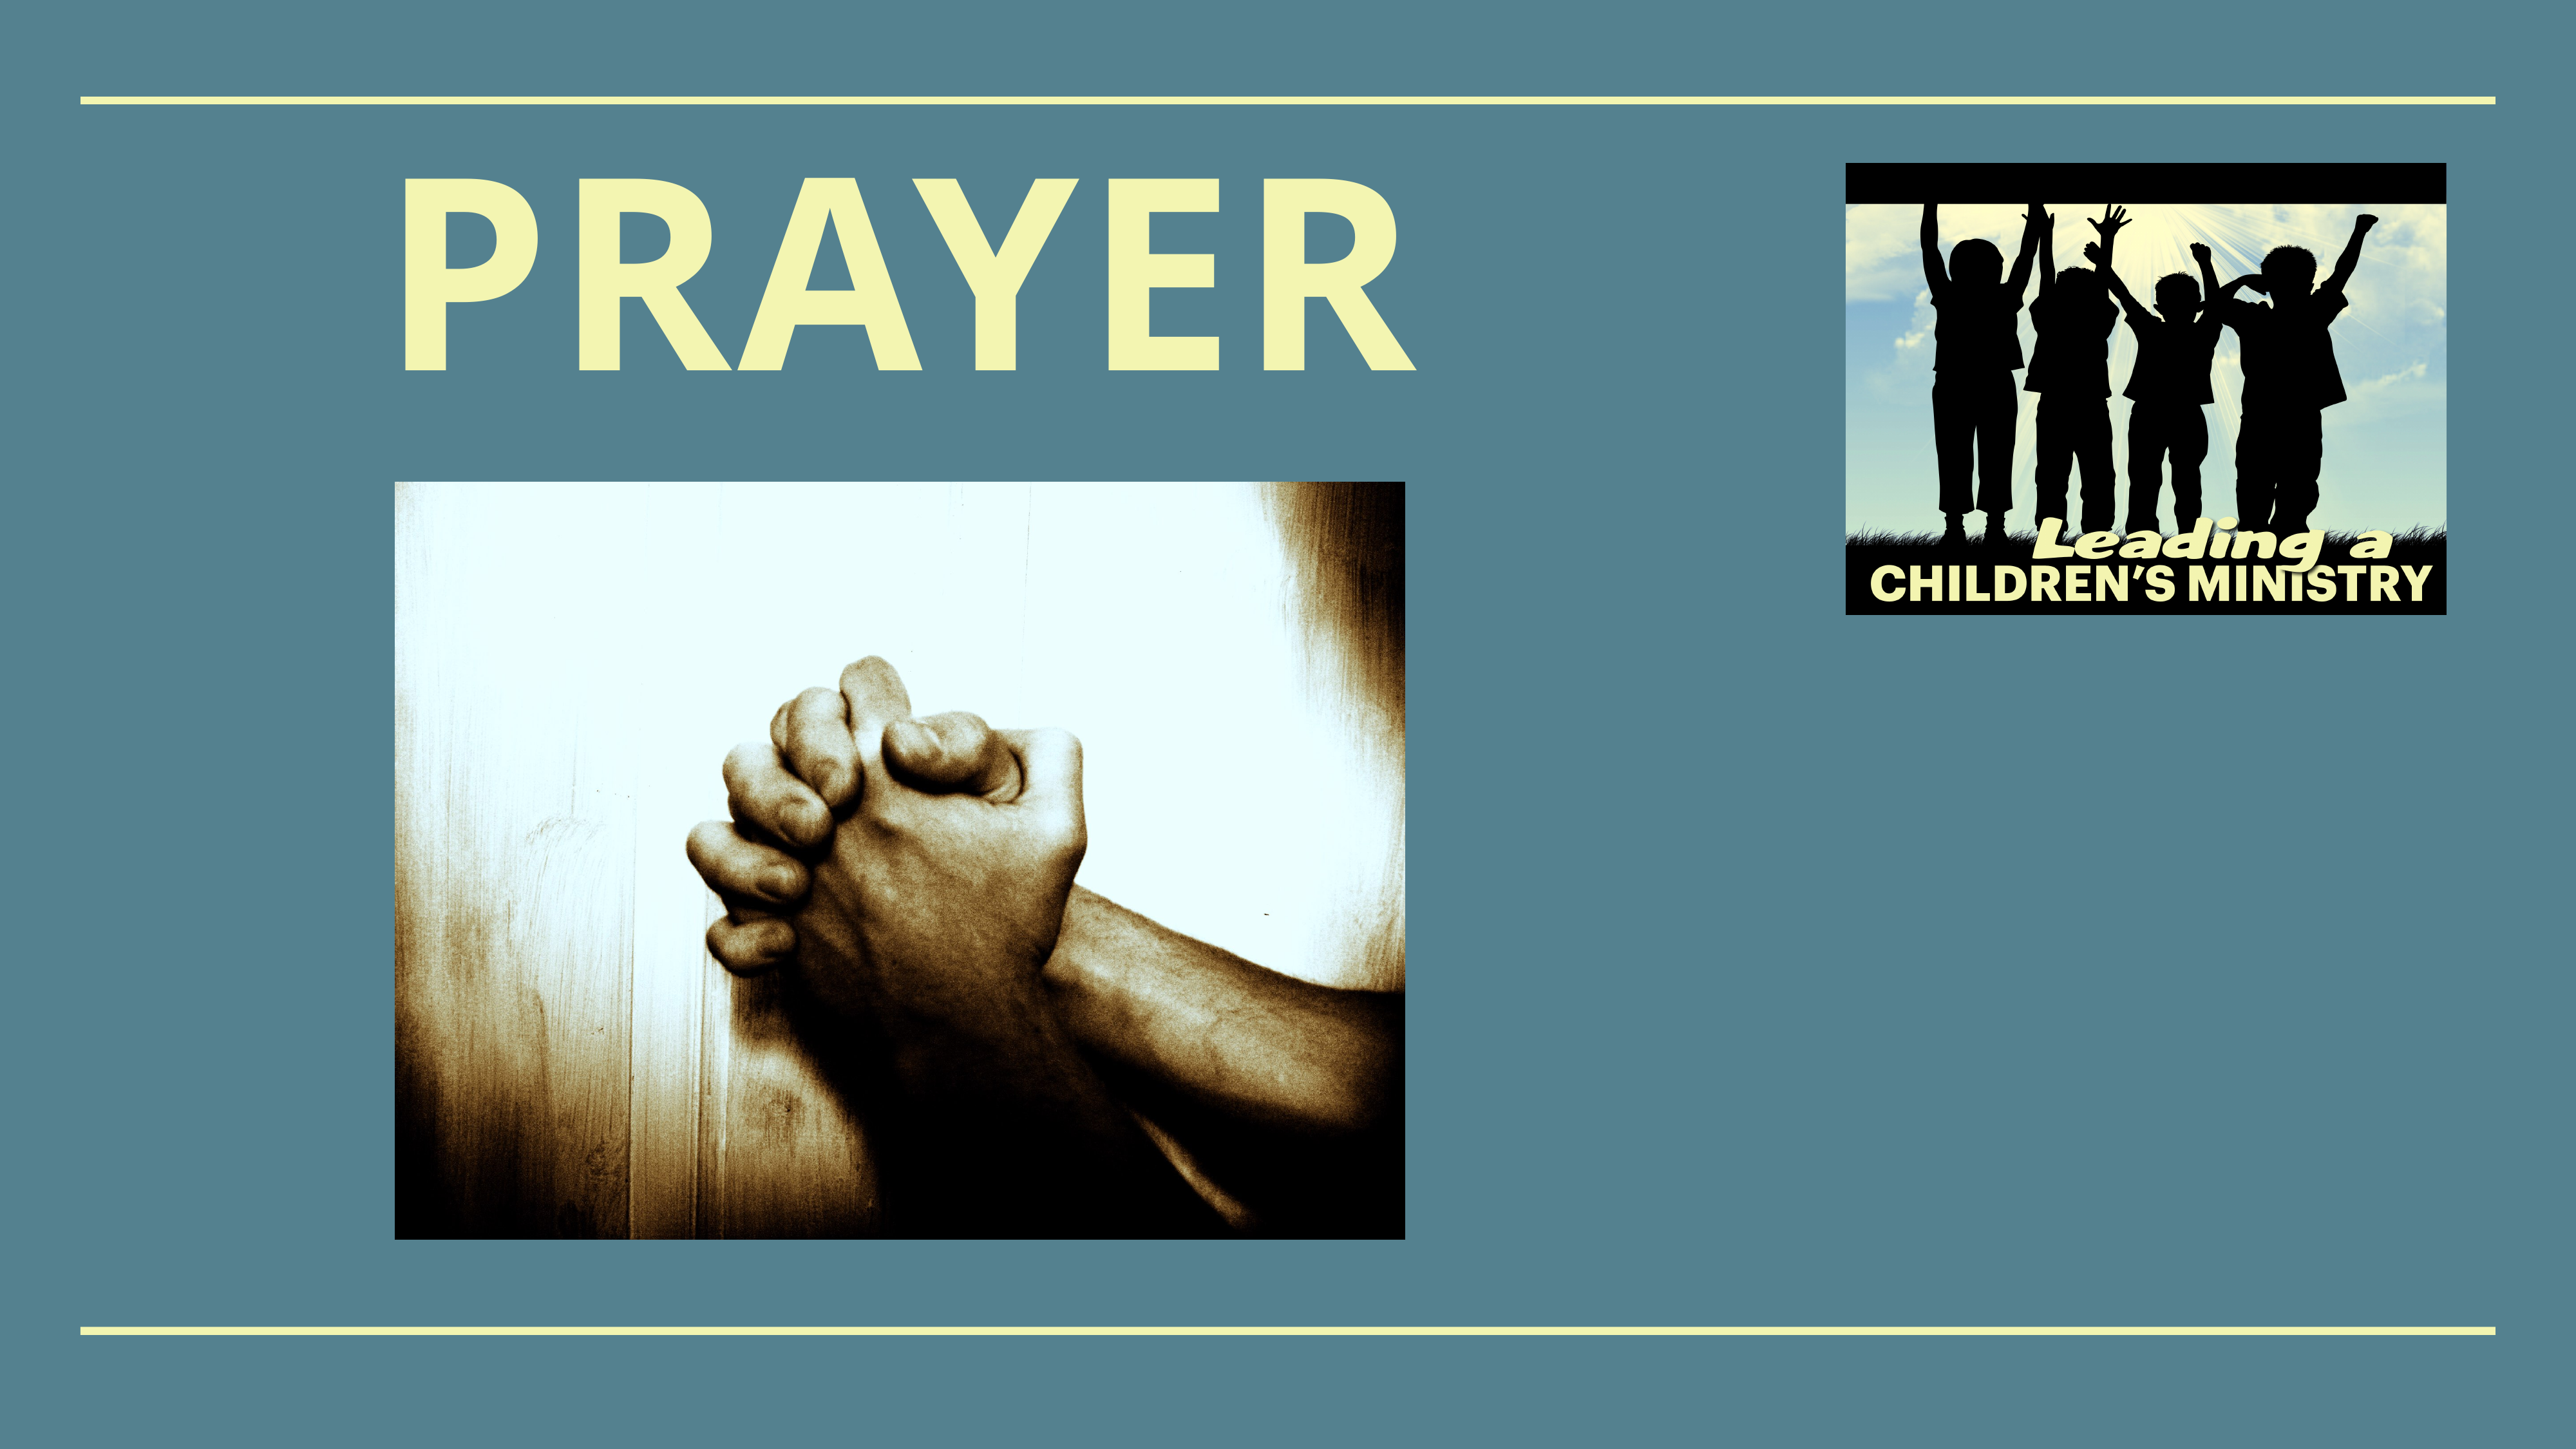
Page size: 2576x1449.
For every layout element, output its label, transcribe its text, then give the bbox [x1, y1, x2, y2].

picture [395, 481, 1405, 1240]
text_box PRAYER [376, 97, 1424, 430]
picture [1846, 163, 2447, 616]
